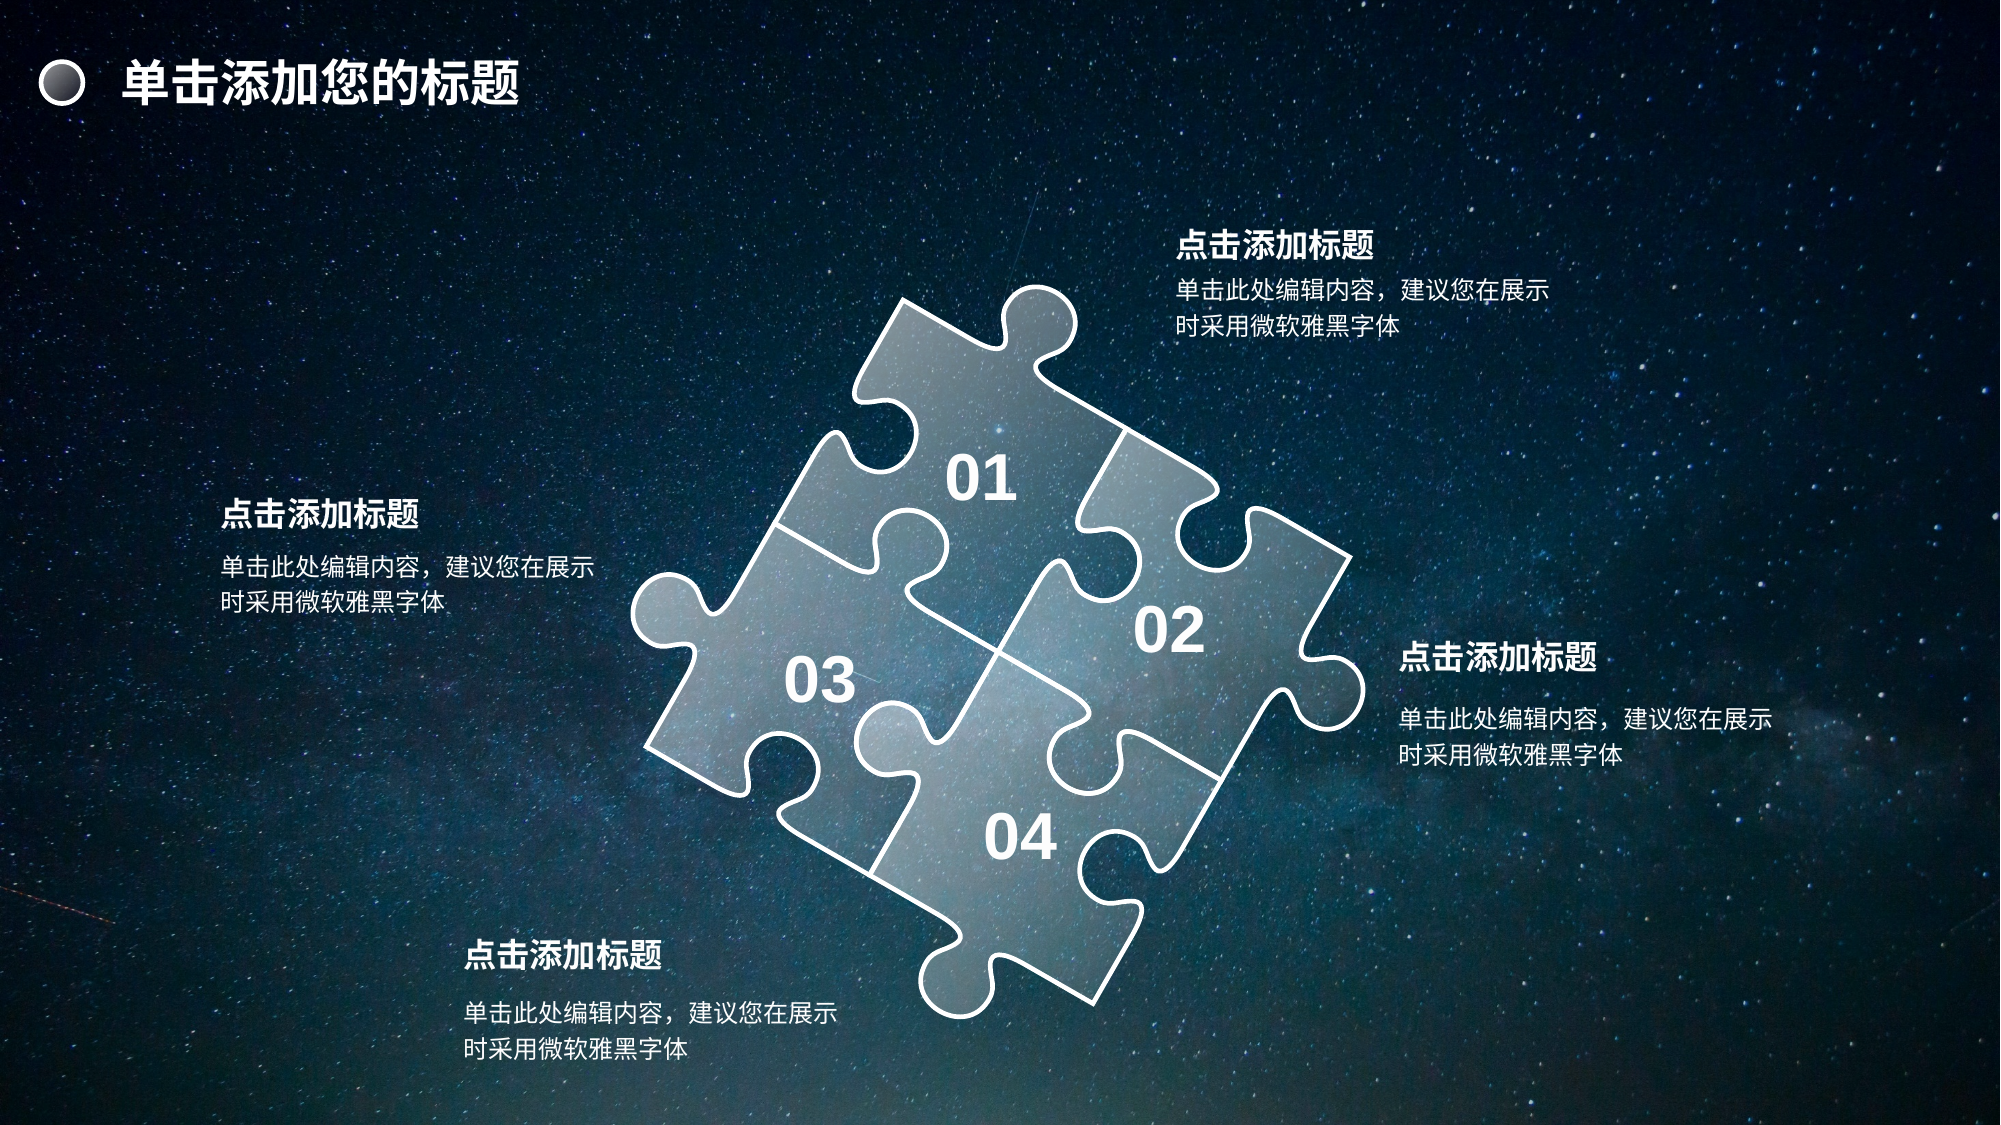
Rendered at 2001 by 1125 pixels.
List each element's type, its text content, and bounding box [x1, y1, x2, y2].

text_box 点击添加标题 [463, 934, 784, 975]
text_box 单击此处编辑内容，建议您在展示时采用微软雅黑字体 [463, 991, 847, 1064]
text_box 单击此处编辑内容，建议您在展示时采用微软雅黑字体 [1175, 268, 1559, 341]
text_box 04 [983, 792, 1058, 873]
text_box 单击此处编辑内容，建议您在展示时采用微软雅黑字体 [220, 545, 604, 617]
text_box 01 [944, 433, 1019, 514]
picture [0, 0, 2000, 1125]
text_box 点击添加标题 [1398, 636, 1720, 677]
text_box 单击此处编辑内容，建议您在展示时采用微软雅黑字体 [1398, 697, 1782, 770]
text_box 点击添加标题 [1175, 223, 1497, 264]
text_box 点击添加标题 [220, 493, 542, 534]
text_box [773, 285, 1141, 652]
text_box [1001, 428, 1365, 792]
text_box 02 [1132, 585, 1207, 666]
text_box [855, 650, 1223, 1018]
text_box [631, 512, 996, 877]
text_box 03 [783, 635, 858, 716]
text_box 单击添加您的标题 [105, 43, 801, 119]
